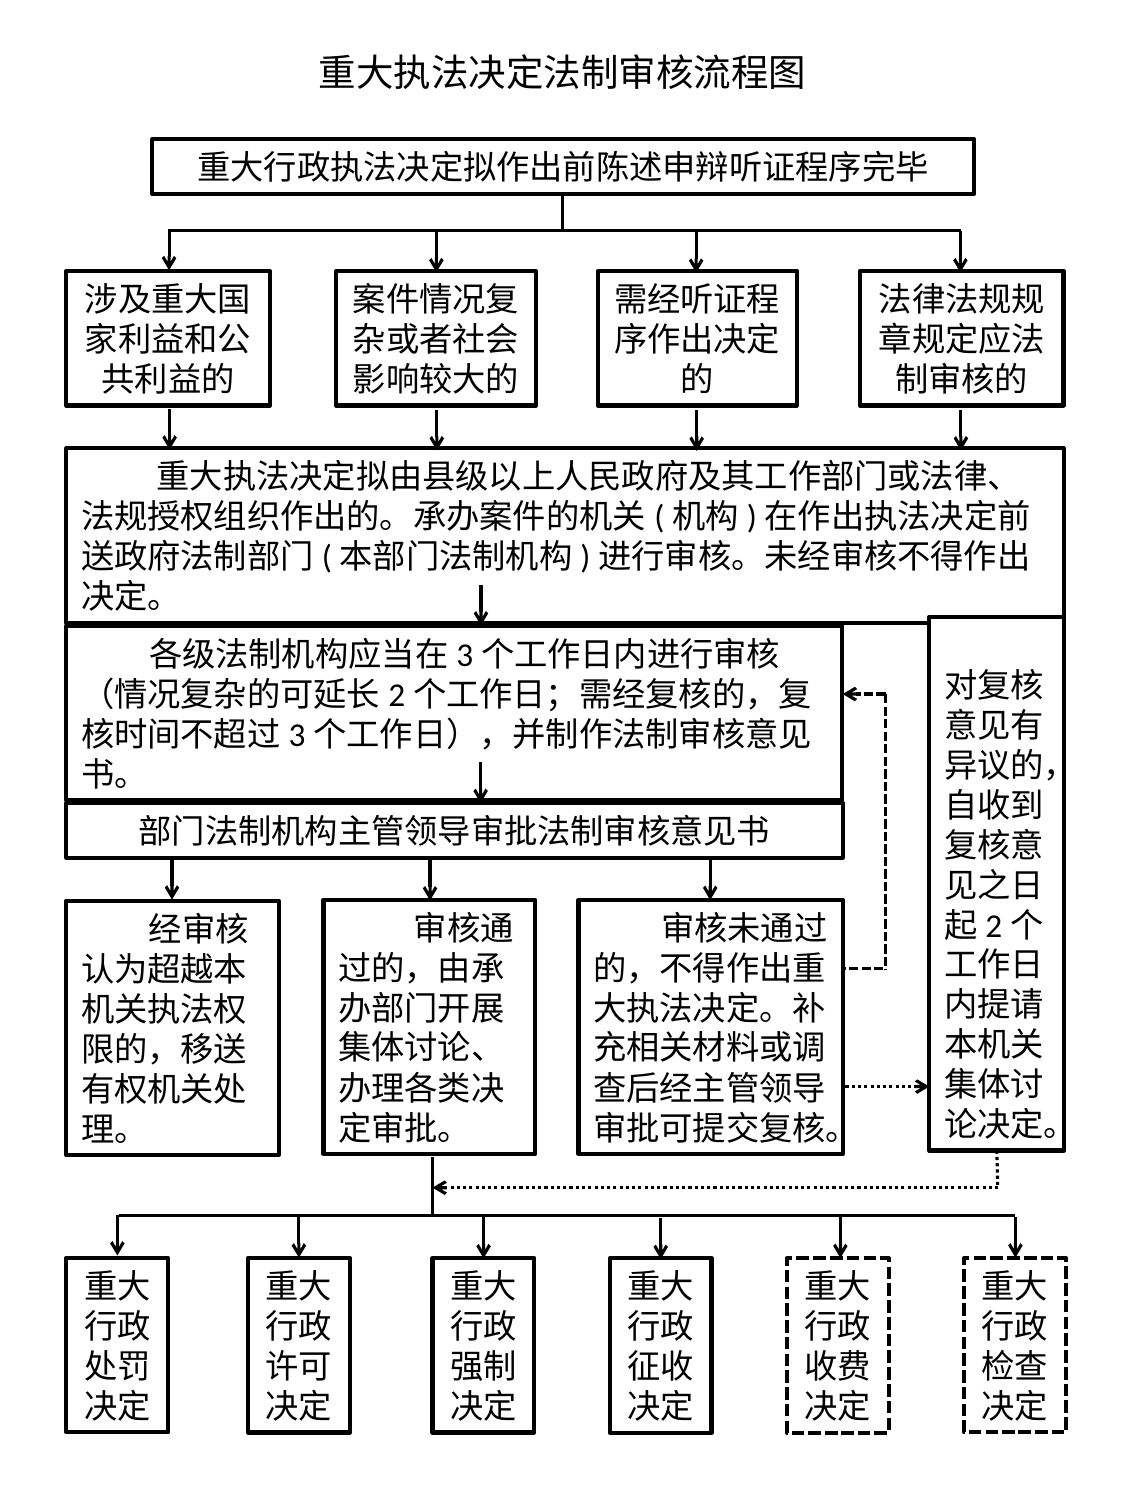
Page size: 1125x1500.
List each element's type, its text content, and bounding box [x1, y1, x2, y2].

text_box 审核未通过的，不得作出重大执法决定。补充相关材料或调查后经主管领导审批可提交复核。 [576, 898, 845, 1156]
text_box 重大行政征收决定 [608, 1256, 714, 1435]
text_box 重大行政收费决定 [785, 1256, 891, 1435]
text_box 重大执法决定法制审核流程图 [0, 41, 1125, 101]
text_box 部门法制机构主管领导审批法制审核意见书 [64, 801, 845, 860]
text_box 重大行政处罚决定 [64, 1256, 170, 1434]
text_box 重大行政强制决定 [430, 1256, 536, 1435]
text_box 重大行政检查决定 [962, 1256, 1068, 1434]
text_box 重大行政许可决定 [246, 1256, 352, 1435]
text_box 需经听证程序作出决定的 [596, 269, 799, 408]
text_box 各级法制机构应当在3个工作日内进行审核（情况复杂的可延长2个工作日；需经复核的，复核时间不超过3个工作日），并制作法制审核意见书。 [64, 624, 844, 802]
text_box 涉及重大国家利益和公共利益的 [64, 269, 272, 408]
text_box 案件情况复杂或者社会影响较大的 [334, 269, 538, 408]
text_box 审核通过的，由承办部门开展集体讨论、办理各类决定审批。 [321, 898, 537, 1156]
text_box 经审核认为超越本机关执法权限的，移送有权机关处理。 [64, 899, 281, 1157]
text_box 法律法规规章规定应法制审核的 [858, 269, 1066, 408]
text_box 对复核意见有异议的，自收到复核意见之日起2个工作日内提请本机关集体讨论决定。 [927, 615, 1066, 1153]
text_box 重大行政执法决定拟作出前陈述申辩听证程序完毕 [150, 137, 976, 196]
text_box 重大执法决定拟由县级以上人民政府及其工作部门或法律、法规授权组织作出的。承办案件的机关(机构)在作出执法决定前送政府法制部门(本部门法制机构)进行审核。未经审核不得作出决定。 [64, 446, 1066, 625]
